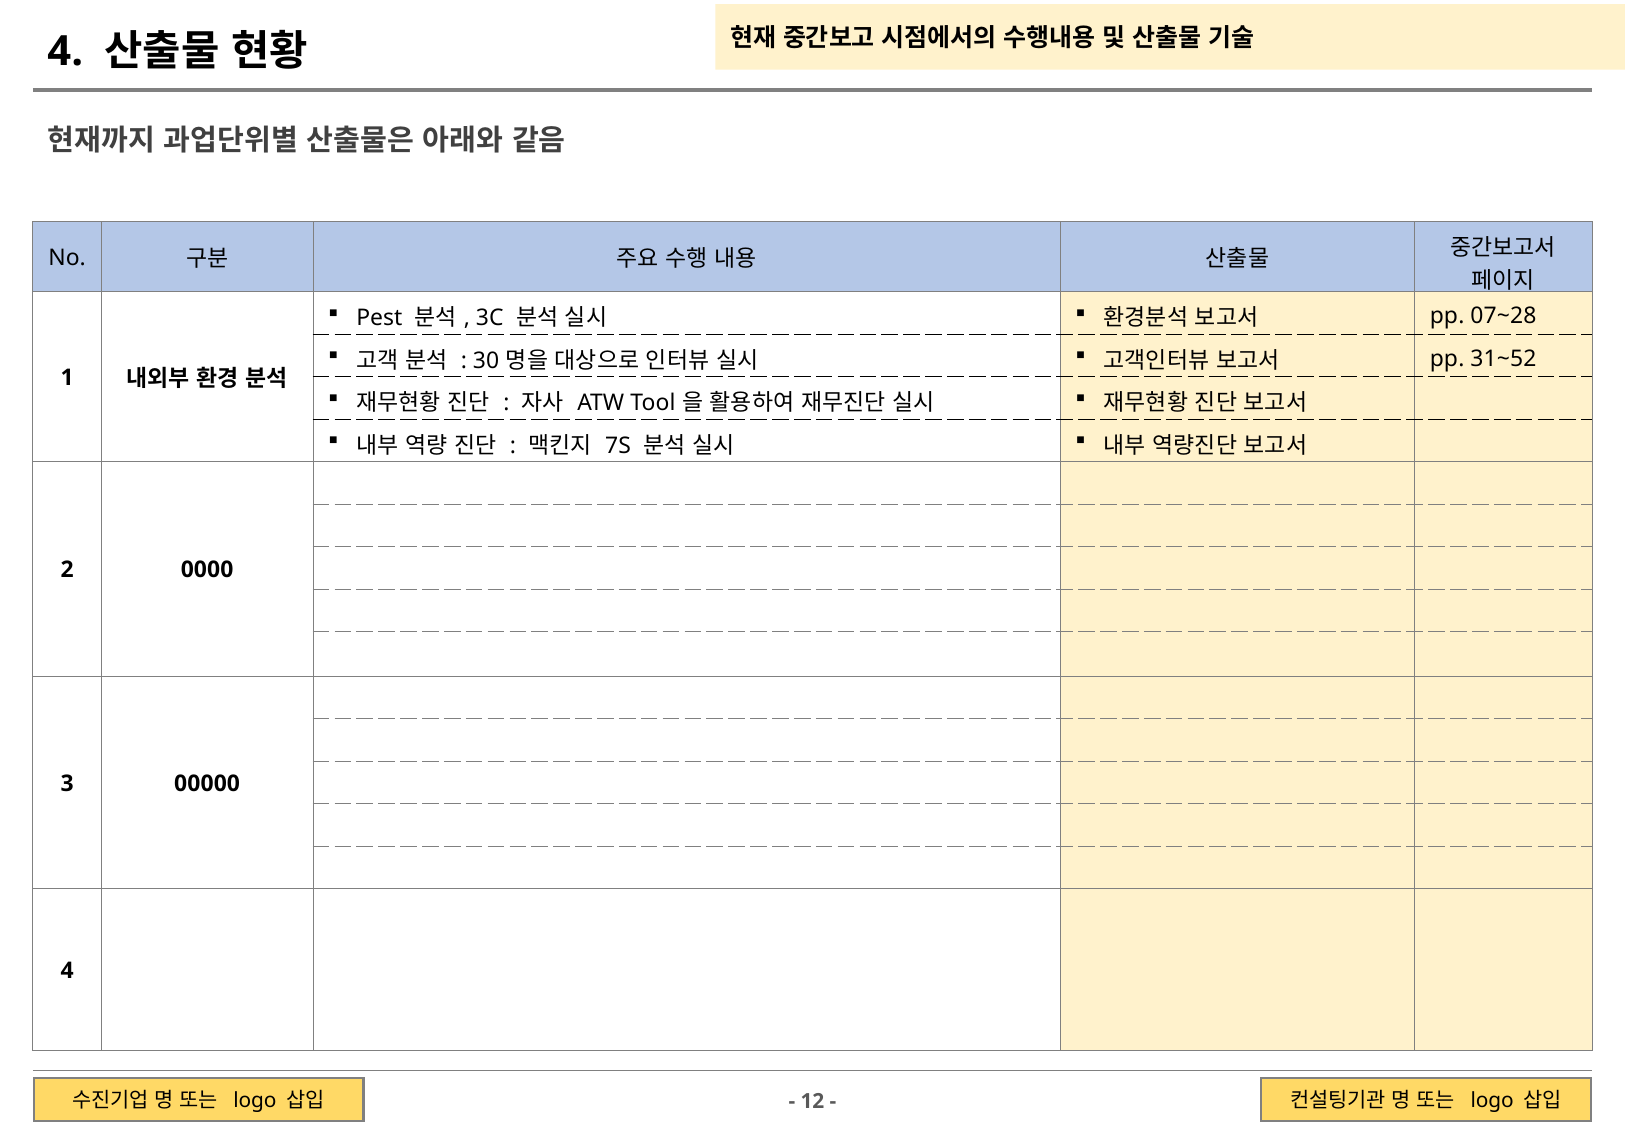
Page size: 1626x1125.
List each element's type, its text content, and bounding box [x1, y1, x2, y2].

table_cell [1061, 547, 1414, 589]
table_cell [314, 846, 1060, 888]
table_cell [1061, 761, 1414, 804]
table_cell [1061, 462, 1414, 504]
table_cell [1415, 462, 1592, 504]
table_cell [314, 547, 1060, 589]
table_cell [1061, 719, 1414, 761]
table_cell 재무현황 진단 : 자사 ATW Tool을 활용하여 재무진단 실시 [314, 377, 1060, 419]
table_cell [1415, 377, 1592, 419]
table_header 구분 [102, 222, 313, 291]
text_box 4. 산출물 현황 [32, 16, 1061, 81]
table_cell [314, 804, 1060, 846]
table_cell 1 [33, 292, 101, 461]
table_cell [102, 889, 313, 1050]
table_header 중간보고서 페이지 [1415, 222, 1592, 291]
table_cell 내부 역량진단 보고서 [1061, 419, 1414, 461]
table_cell Pest 분석, 3C 분석 실시 [314, 292, 1060, 334]
table_cell 내외부 환경 분석 [102, 292, 313, 461]
table_cell [1415, 632, 1592, 676]
table_header 주요 수행 내용 [314, 222, 1060, 291]
text_box 현재 중간보고 시점에서의 수행내용 및 산출물 기술 [715, 4, 1625, 70]
table_cell [314, 632, 1060, 676]
table_cell [1415, 761, 1592, 804]
table_cell [1415, 419, 1592, 461]
table_cell [1415, 589, 1592, 632]
table_cell [1061, 677, 1414, 719]
table_cell [1415, 719, 1592, 761]
text_box 현재까지 과업단위별 산출물은 아래와 같음 [32, 113, 1593, 164]
table_cell [314, 761, 1060, 804]
table_cell 2 [33, 462, 101, 676]
table_cell 고객인터뷰 보고서 [1061, 334, 1414, 377]
table_cell 재무현황 진단 보고서 [1061, 377, 1414, 419]
table_cell [314, 462, 1060, 504]
table_cell [1061, 804, 1414, 846]
table_cell [1415, 804, 1592, 846]
table_cell 4 [33, 889, 101, 1050]
table_cell [1061, 846, 1414, 888]
table_cell pp. 07~28 [1415, 292, 1592, 334]
table_cell [314, 589, 1060, 632]
table_cell [1061, 632, 1414, 676]
table_cell [314, 889, 1060, 1050]
table_cell [1415, 889, 1592, 1050]
table_cell [1061, 889, 1414, 1050]
table_cell [1415, 677, 1592, 719]
table_header No. [33, 222, 101, 291]
table_cell pp. 31~52 [1415, 334, 1592, 377]
table_header 산출물 [1061, 222, 1414, 291]
table_cell 고객 분석 : 30명을 대상으로 인터뷰 실시 [314, 334, 1060, 377]
table_cell [1061, 589, 1414, 632]
table_cell [1415, 504, 1592, 547]
table_cell 3 [33, 677, 101, 888]
table_cell [1061, 504, 1414, 547]
table_cell [1415, 547, 1592, 589]
table_cell [1415, 846, 1592, 888]
table_cell [314, 719, 1060, 761]
table_cell [314, 677, 1060, 719]
table_cell 0000 [102, 462, 313, 676]
table_cell [314, 504, 1060, 547]
table_cell 내부 역량 진단 : 맥킨지 7S 분석 실시 [314, 419, 1060, 461]
table_cell 환경분석 보고서 [1061, 292, 1414, 334]
table_cell 00000 [102, 677, 313, 888]
